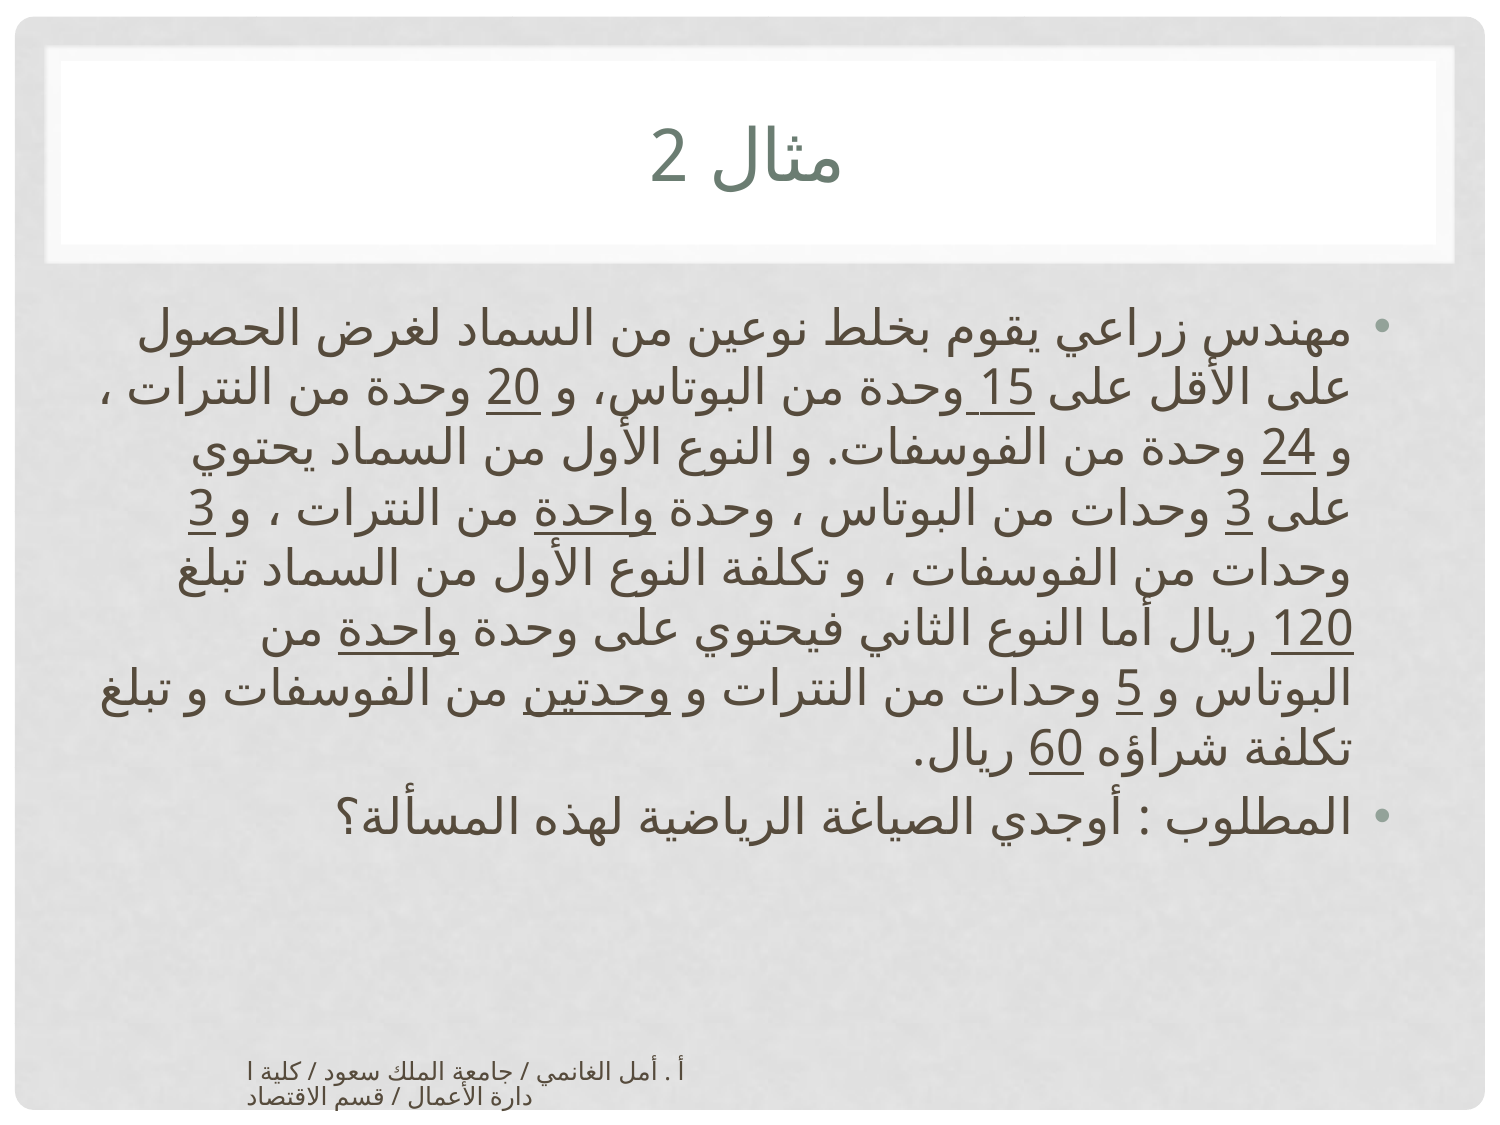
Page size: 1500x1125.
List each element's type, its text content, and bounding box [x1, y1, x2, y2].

list مهندس زراعي يقوم بخلط نوعين من السماد لغرض الحصول على الأقل على 15 وحدة من البوتاس، و 20 وحدة من النترات ، و 24 وحدة من الفوسفات. و النوع الأول من السماد يحتوي على 3 وحدات من البوتاس ، وحدة واحدة من النترات ، و 3 وحدات من الفوسفات ، و تكلفة النوع الأول من السماد تبلغ 120 ريال أما النوع الثاني فيحتوي على وحدة واحدة من البوتاس و 5 وحدات من النترات و وحدتين من الفوسفات و تبلغ تكلفة شراؤه 60 ريال. المطلوب : أوجدي الصياغة الرياضية لهذه المسألة؟ [75, 287, 1425, 1005]
title مثال 2 [69, 66, 1425, 238]
footer أ . أمل الغانمي / جامعة الملك سعود / كلية ادارة الأعمال / قسم الاقتصاد [512, 1042, 988, 1103]
